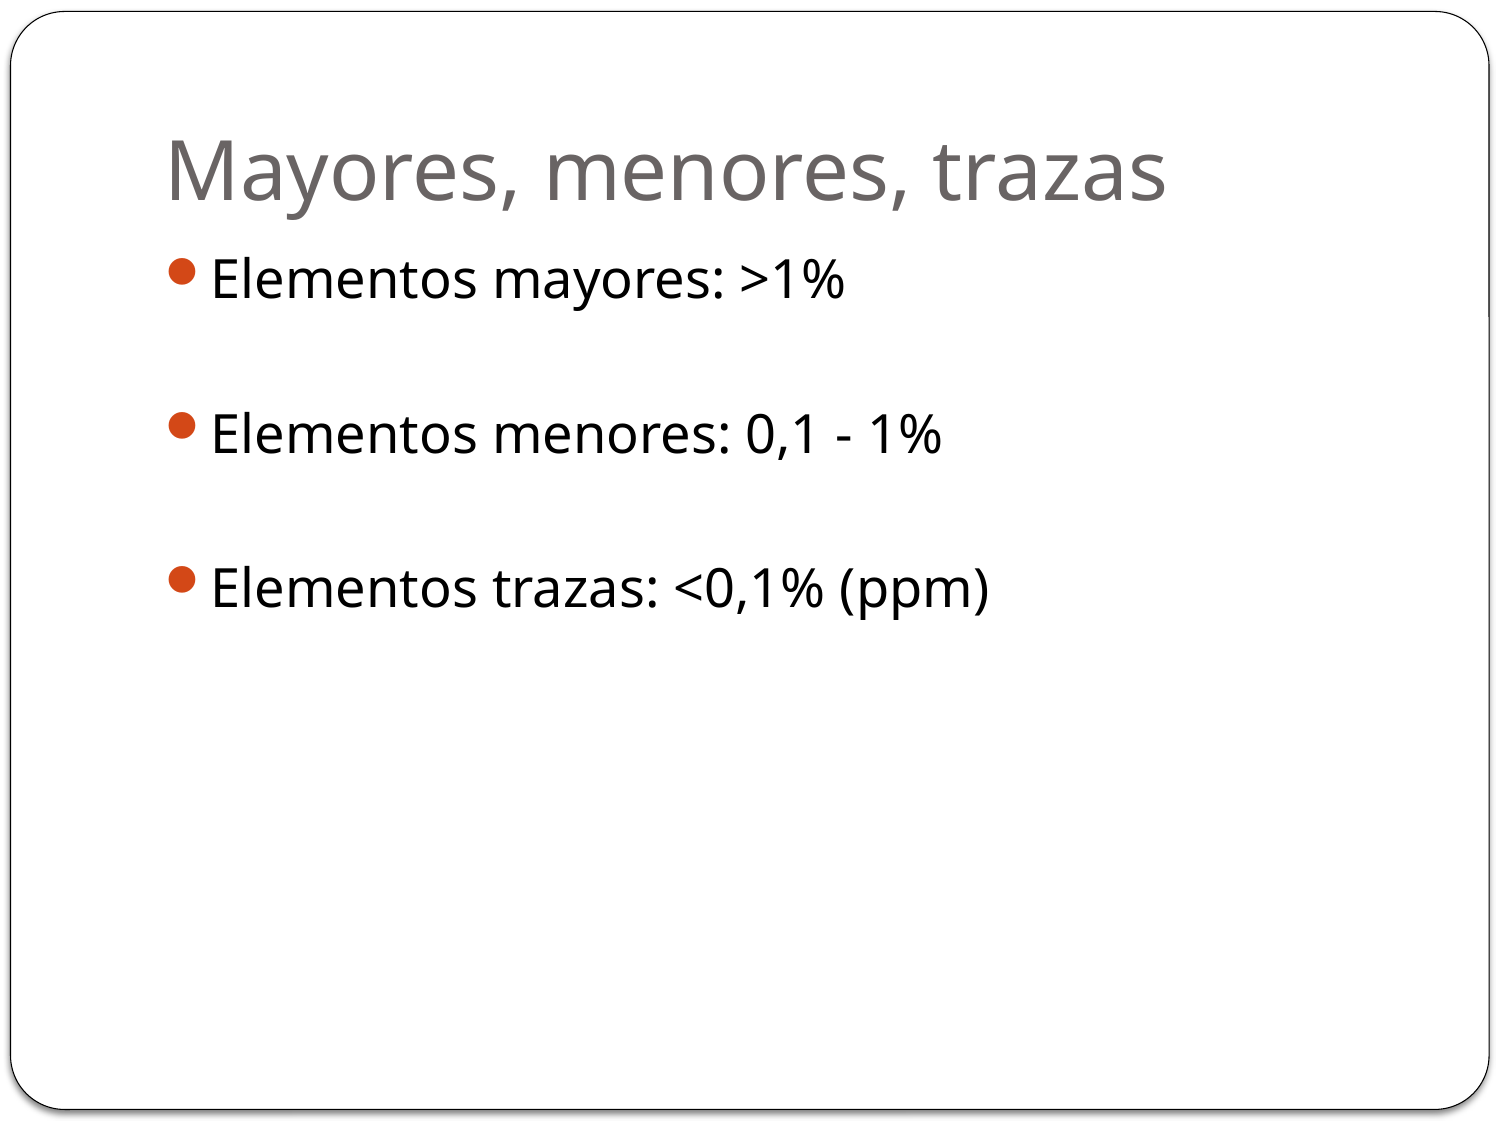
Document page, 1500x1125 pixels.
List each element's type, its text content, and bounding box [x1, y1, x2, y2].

title Mayores, menores, trazas [150, 45, 1425, 233]
list Elementos mayores: >1% Elementos menores: 0,1 - 1% Elementos trazas: <0,1% (ppm) [150, 237, 1425, 988]
